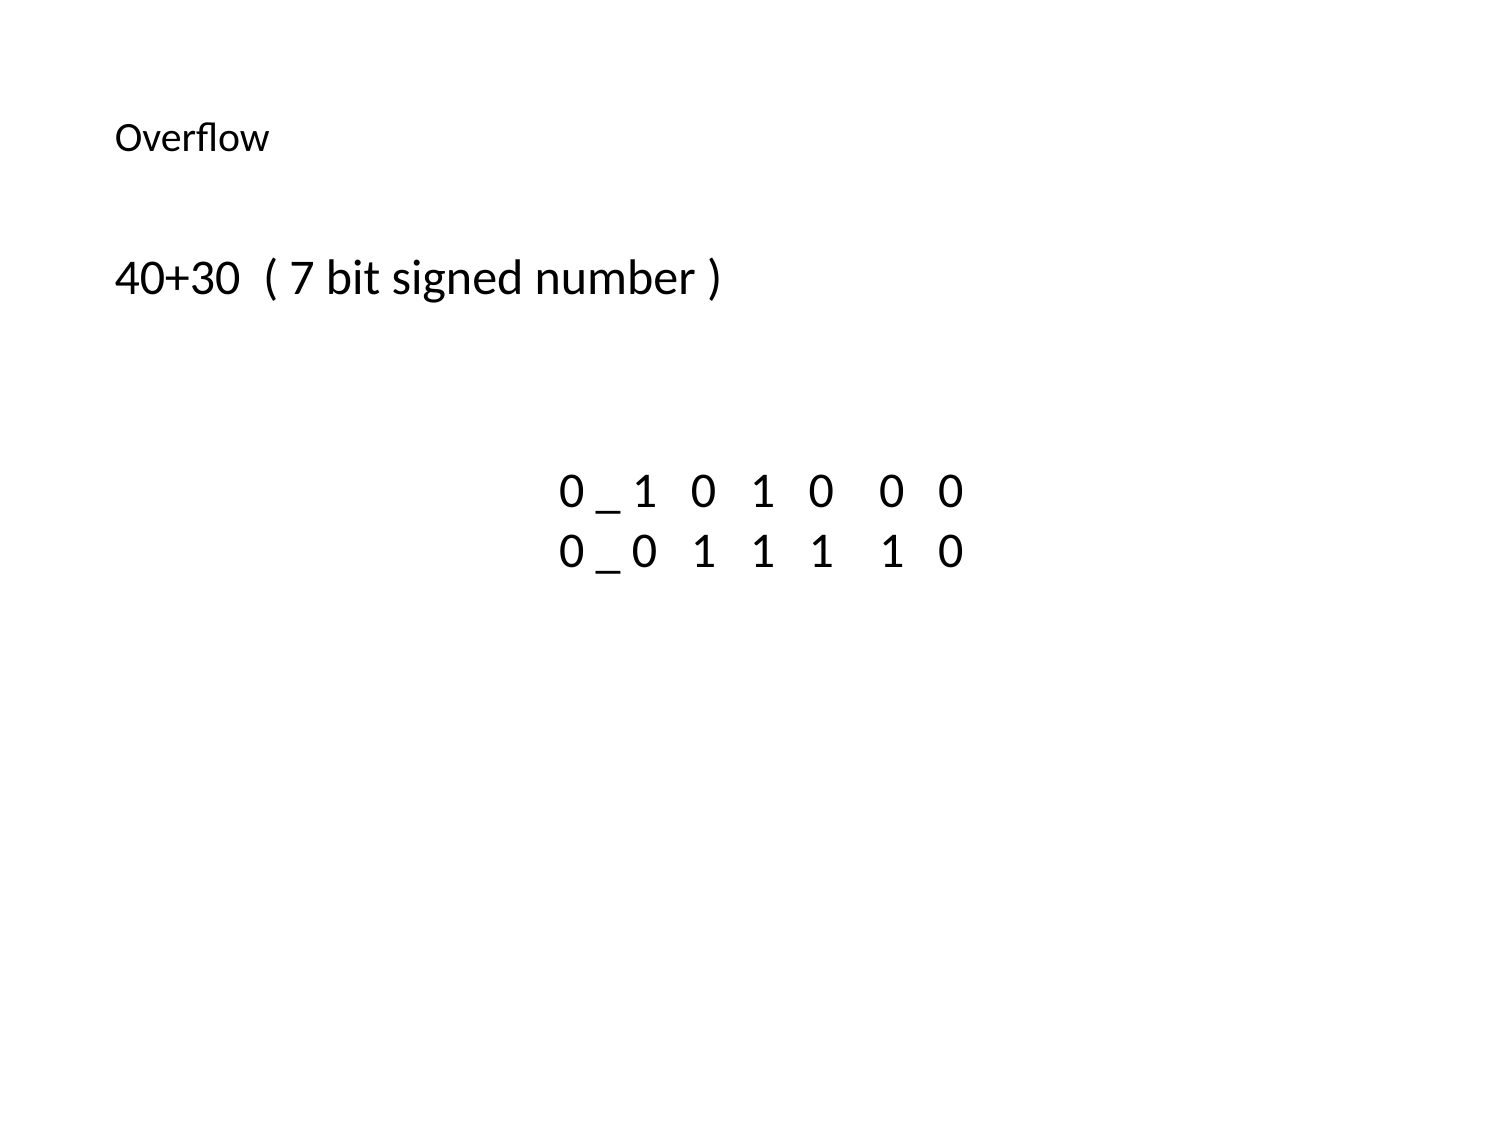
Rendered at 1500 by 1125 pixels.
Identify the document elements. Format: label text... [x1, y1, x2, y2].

text_box 0 _ 1 0 1 0 0 0 0 _ 0 1 1 1 1 0 [174, 449, 1325, 585]
text_box Overflow [99, 101, 825, 167]
text_box 40+30 ( 7 bit signed number ) [99, 237, 863, 313]
